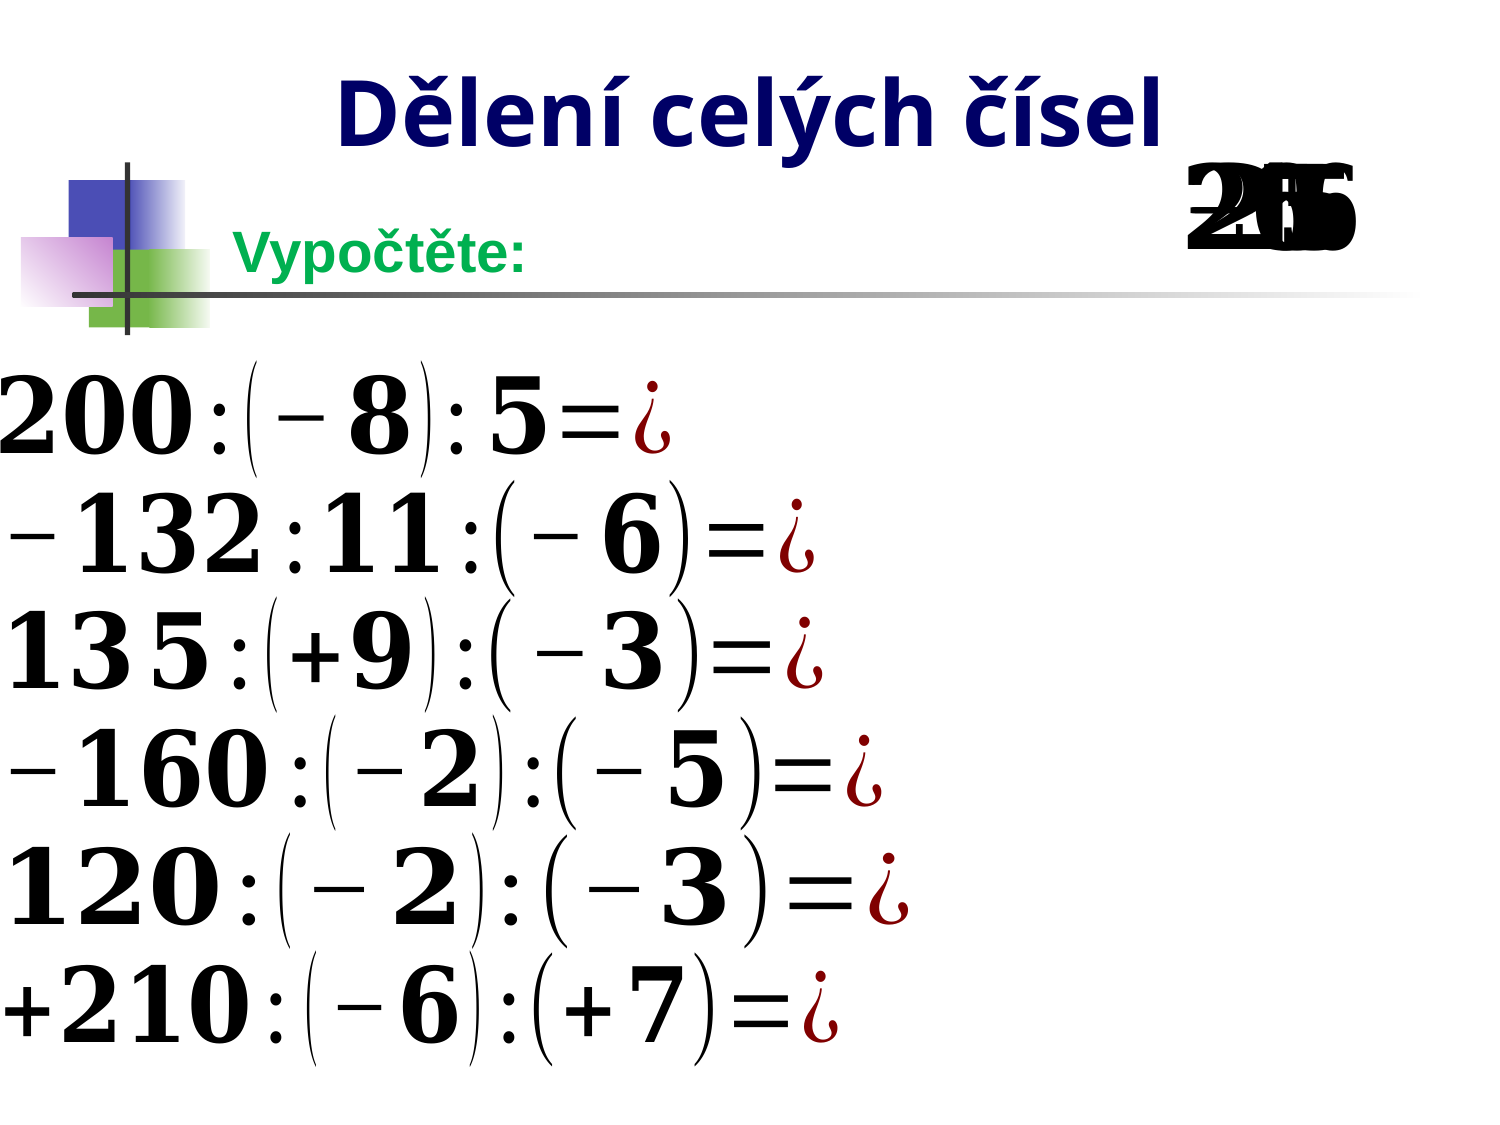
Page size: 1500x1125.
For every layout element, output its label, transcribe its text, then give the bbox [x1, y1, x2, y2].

text_box Vypočtěte: [217, 207, 1392, 292]
title Dělení celých čísel [0, 63, 1500, 173]
